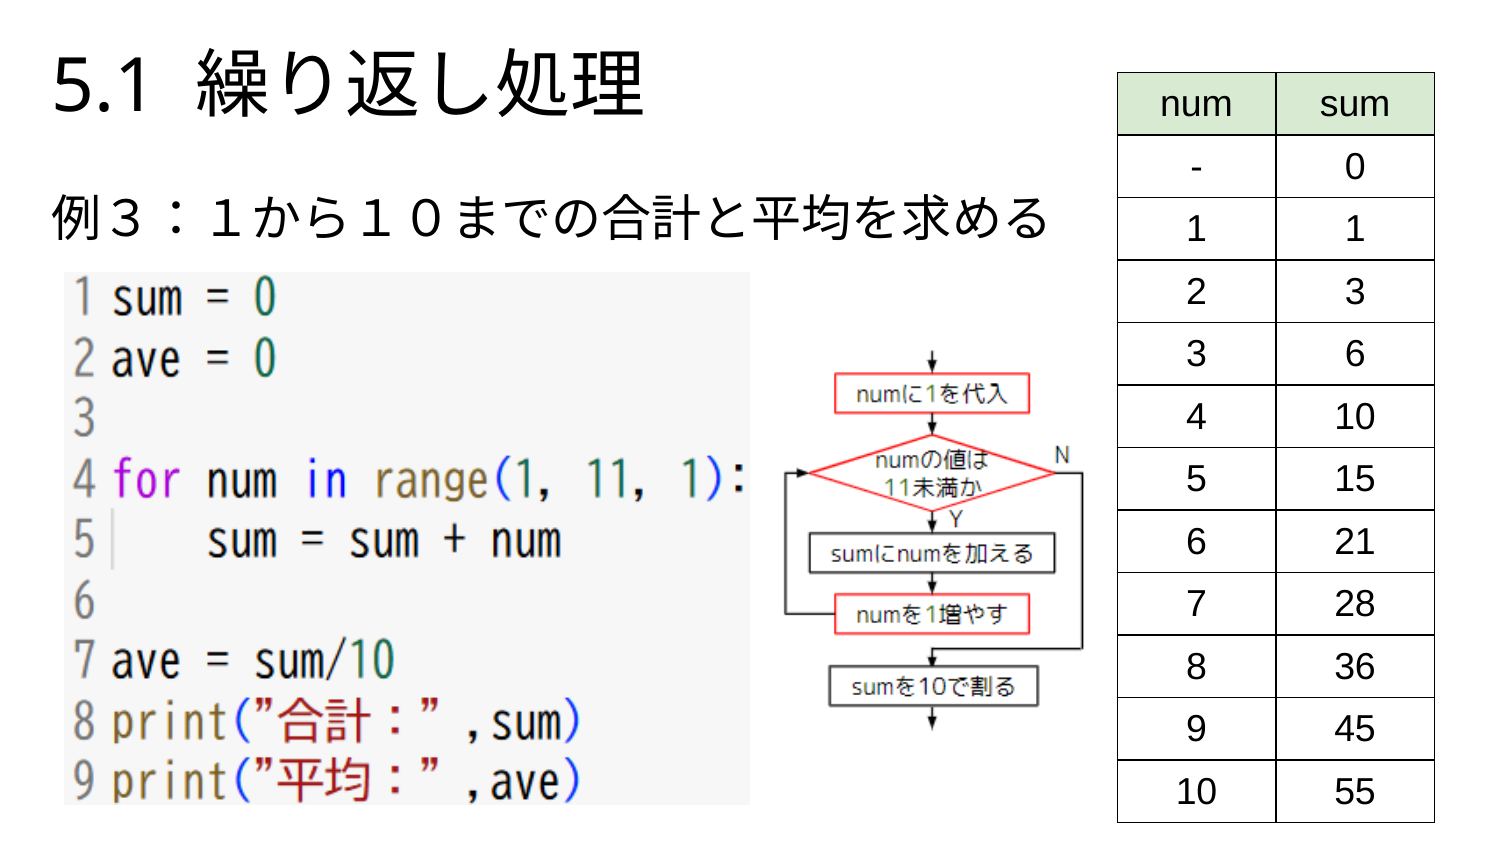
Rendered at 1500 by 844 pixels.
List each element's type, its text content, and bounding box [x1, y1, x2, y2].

table_cell 6 [1277, 323, 1434, 384]
table_cell 3 [1118, 323, 1275, 384]
table_header num [1118, 73, 1275, 134]
table_cell 21 [1277, 511, 1434, 572]
table_cell 0 [1277, 136, 1434, 197]
table_cell 2 [1118, 261, 1275, 322]
text_box 例３：１から１０までの合計と平均を求める [36, 171, 1071, 262]
table_header sum [1277, 73, 1434, 134]
table_cell 45 [1277, 698, 1434, 759]
table_cell 6 [1118, 511, 1275, 572]
table_cell 10 [1277, 386, 1434, 447]
table_cell 36 [1277, 636, 1434, 697]
table_cell 1 [1277, 198, 1434, 259]
title 5.1 繰り返し処理 [36, 21, 1435, 131]
table_cell 8 [1118, 636, 1275, 697]
table_cell 28 [1277, 573, 1434, 634]
table_cell 15 [1277, 448, 1434, 509]
table_cell 3 [1277, 261, 1434, 322]
table_cell - [1118, 136, 1275, 197]
table_cell 10 [1118, 761, 1275, 822]
table_cell 5 [1118, 448, 1275, 509]
table_cell 9 [1118, 698, 1275, 759]
table_cell 55 [1277, 761, 1434, 822]
table_cell 1 [1118, 198, 1275, 259]
picture [774, 346, 1093, 732]
table_cell 7 [1118, 573, 1275, 634]
table_cell 4 [1118, 386, 1275, 447]
picture [64, 272, 751, 806]
